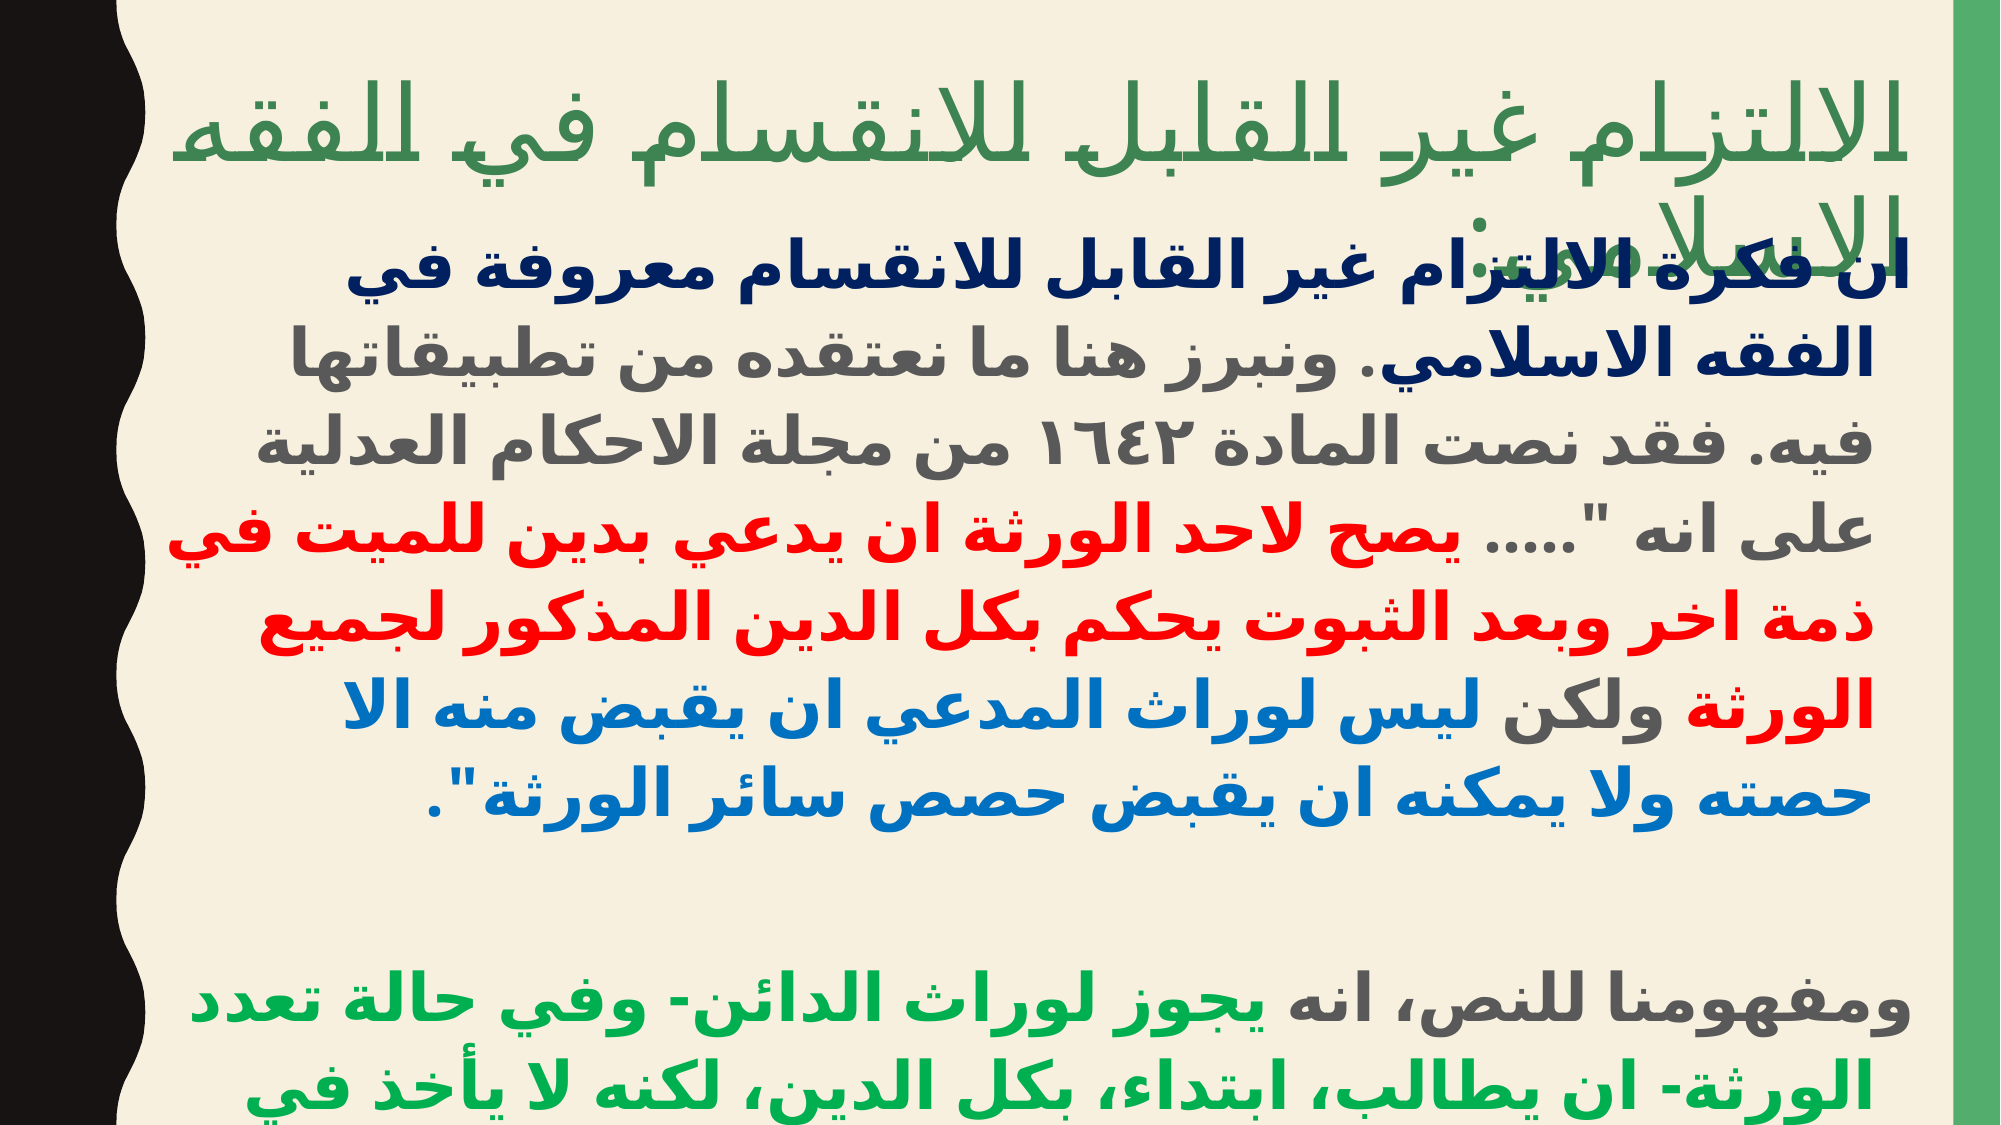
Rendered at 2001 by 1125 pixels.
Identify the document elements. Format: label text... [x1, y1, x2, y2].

title الالتزام غير القابل للانقسام في الفقه الاسلامي: [143, 62, 1924, 213]
list ان فكرة الالتزام غير القابل للانقسام معروفة في الفقه الاسلامي. ونبرز هنا ما نعتقده من تطبيقاتها فيه. فقد نصت المادة ١٦٤٢ من مجلة الاحكام العدلية على انه "..... يصح لاحد الورثة ان يدعي بدين للميت في ذمة اخر وبعد الثبوت يحكم بكل الدين المذكور لجميع الورثة ولكن ليس لوراث المدعي ان يقبض منه الا حصته ولا يمكنه ان يقبض حصص سائر الورثة". ومفهومنا للنص، انه يجوز لوراث الدائن- وفي حالة تعدد الورثة- ان يطالب، ابتداء، بكل الدين، لكنه لا يأخذ في الاستيفاء الا حصته فقط. وفي هذا الفرض ما يعني ان الدين وحتى الحكم به غير منقسم بالنسبة لأطرافه من الناحية الايجابية. [145, 206, 1931, 1070]
